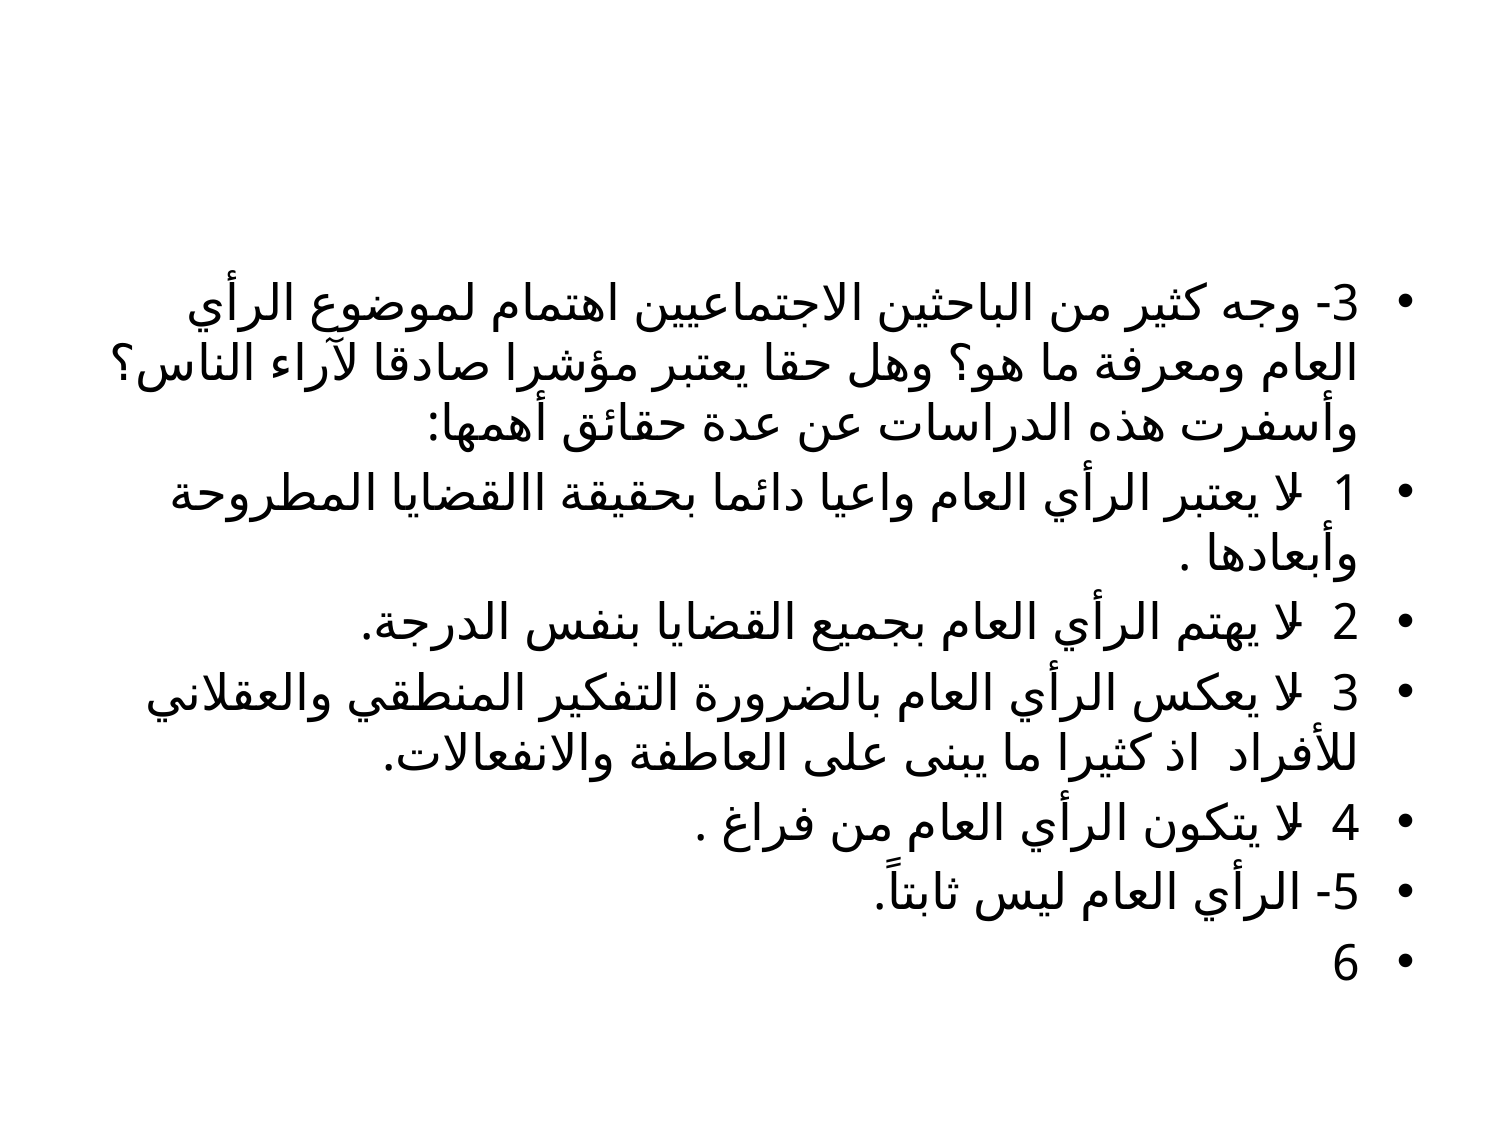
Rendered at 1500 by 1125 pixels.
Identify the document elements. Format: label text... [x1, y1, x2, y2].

list 3- وجه كثير من الباحثين الاجتماعيين اهتمام لموضوع الرأي العام ومعرفة ما هو؟ وهل حقا يعتبر مؤشرا صادقا لآراء الناس؟ وأسفرت هذه الدراسات عن عدة حقائق أهمها: 1- لا يعتبر الرأي العام واعيا دائما بحقيقة االقضايا المطروحة وأبعادها . 2- لا يهتم الرأي العام بجميع القضايا بنفس الدرجة. 3- لا يعكس الرأي العام بالضرورة التفكير المنطقي والعقلاني للأفراد اذ كثيرا ما يبنى على العاطفة والانفعالات. 4- لا يتكون الرأي العام من فراغ . 5- الرأي العام ليس ثابتاً. 6 [75, 262, 1425, 1005]
